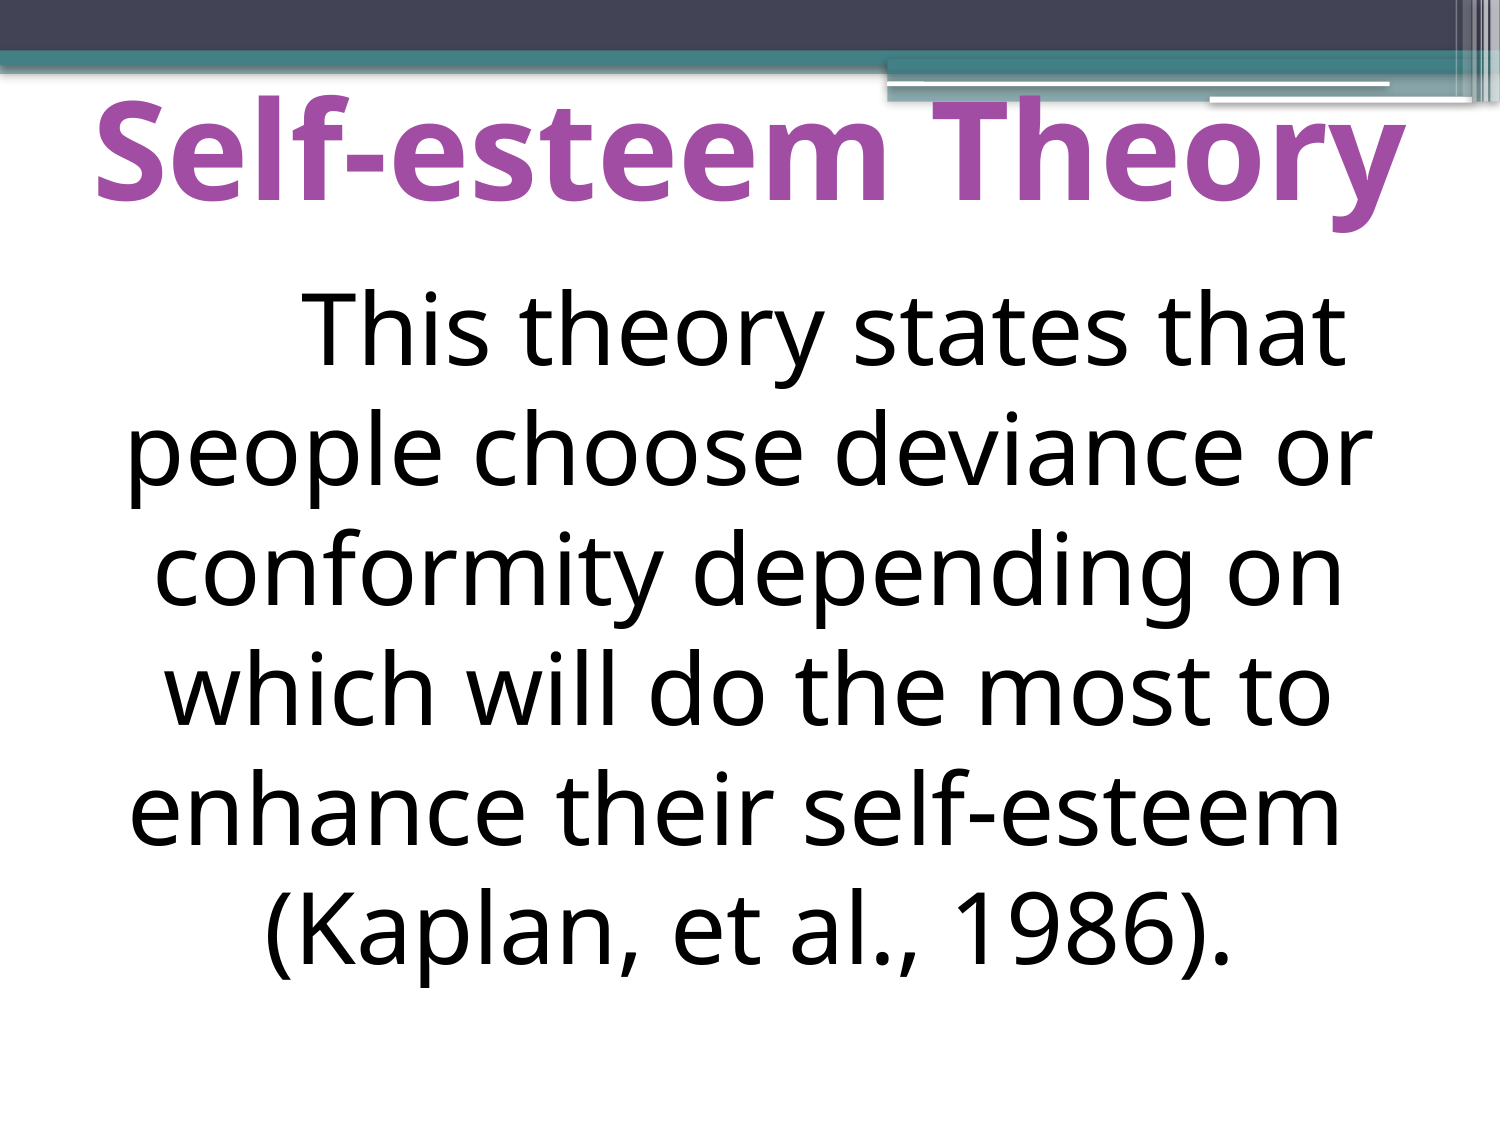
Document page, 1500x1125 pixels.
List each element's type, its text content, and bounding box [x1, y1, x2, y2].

text_box Self-esteem Theory [0, 55, 1500, 236]
text_box This theory states that people choose deviance or conformity depending on which will do the most to enhance their self-esteem (Kaplan, et al., 1986). [18, 257, 1482, 993]
